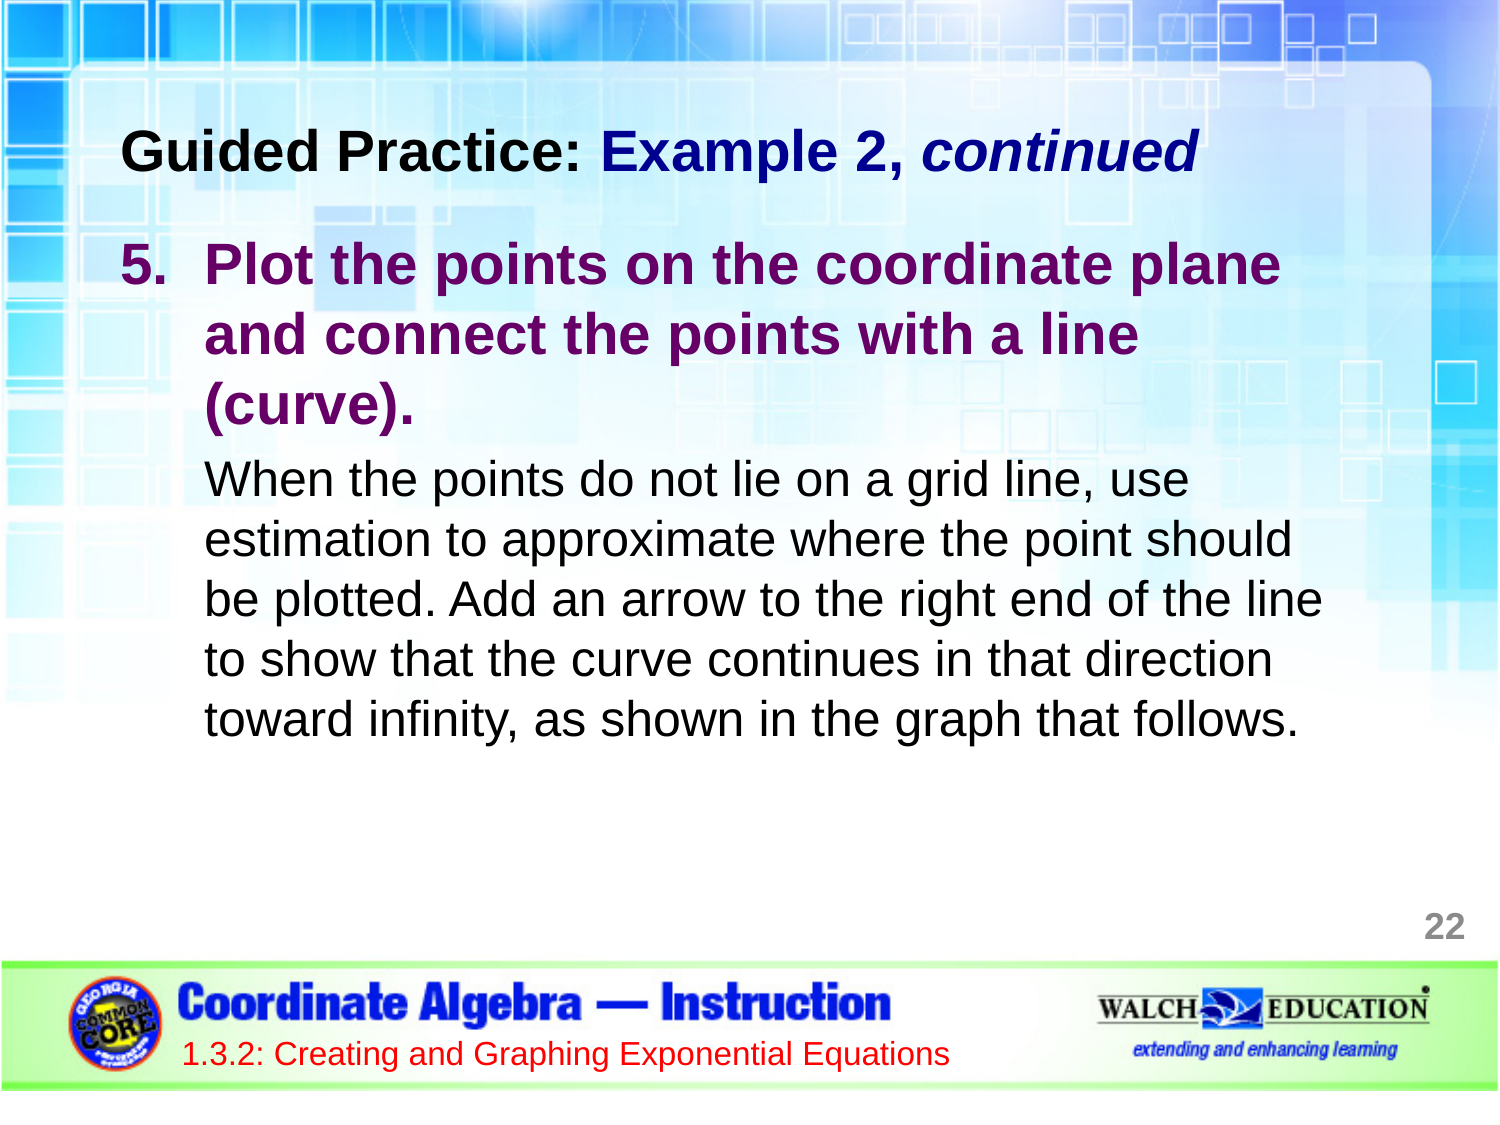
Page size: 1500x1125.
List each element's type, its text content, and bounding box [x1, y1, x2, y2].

picture [1, 0, 1500, 1091]
list 1.3.2: Creating and Graphing Exponential Equations [166, 1024, 1074, 1069]
subtitle Guided Practice: Example 2, continued Plot the points on the coordinate plane and connect the points with a line (curve). When the points do not lie on a grid line, use estimation to approximate where the point should be plotted. Add an arrow to the right end of the line to show that the curve continues in that direction toward infinity, as shown in the graph that follows. [105, 105, 1348, 925]
slide_number 22 [1361, 901, 1481, 949]
